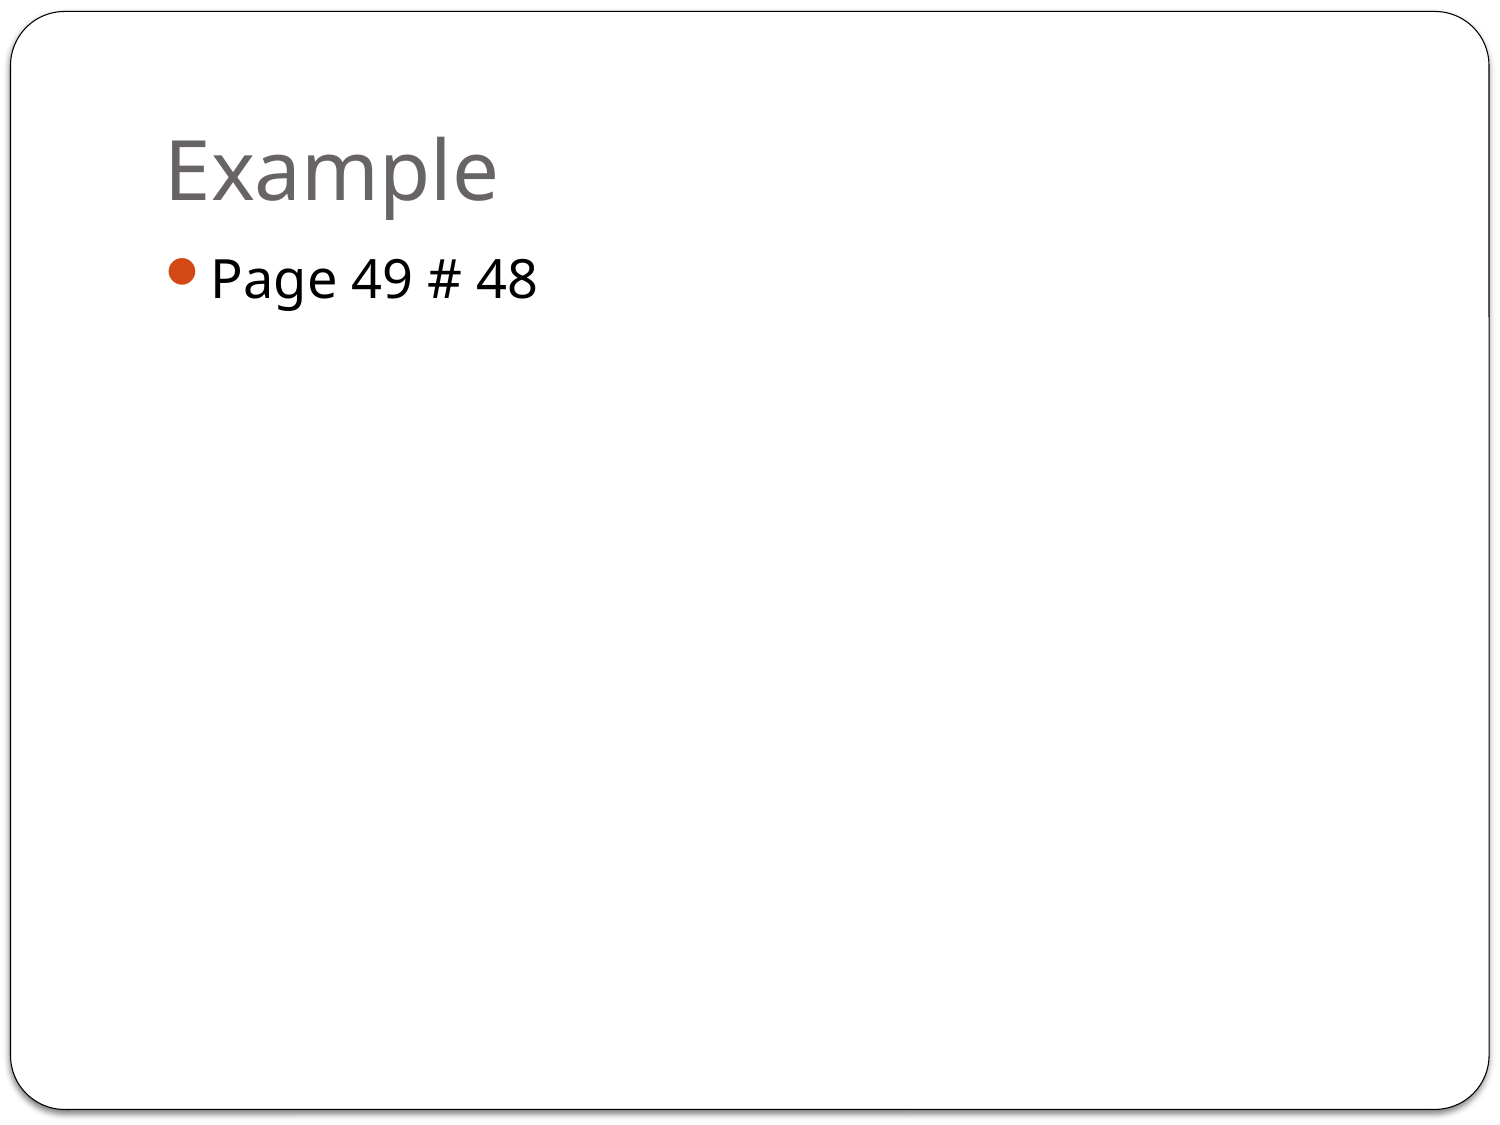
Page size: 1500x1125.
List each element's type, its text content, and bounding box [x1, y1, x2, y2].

list Page 49 # 48 [150, 237, 1425, 988]
title Example [150, 45, 1425, 233]
